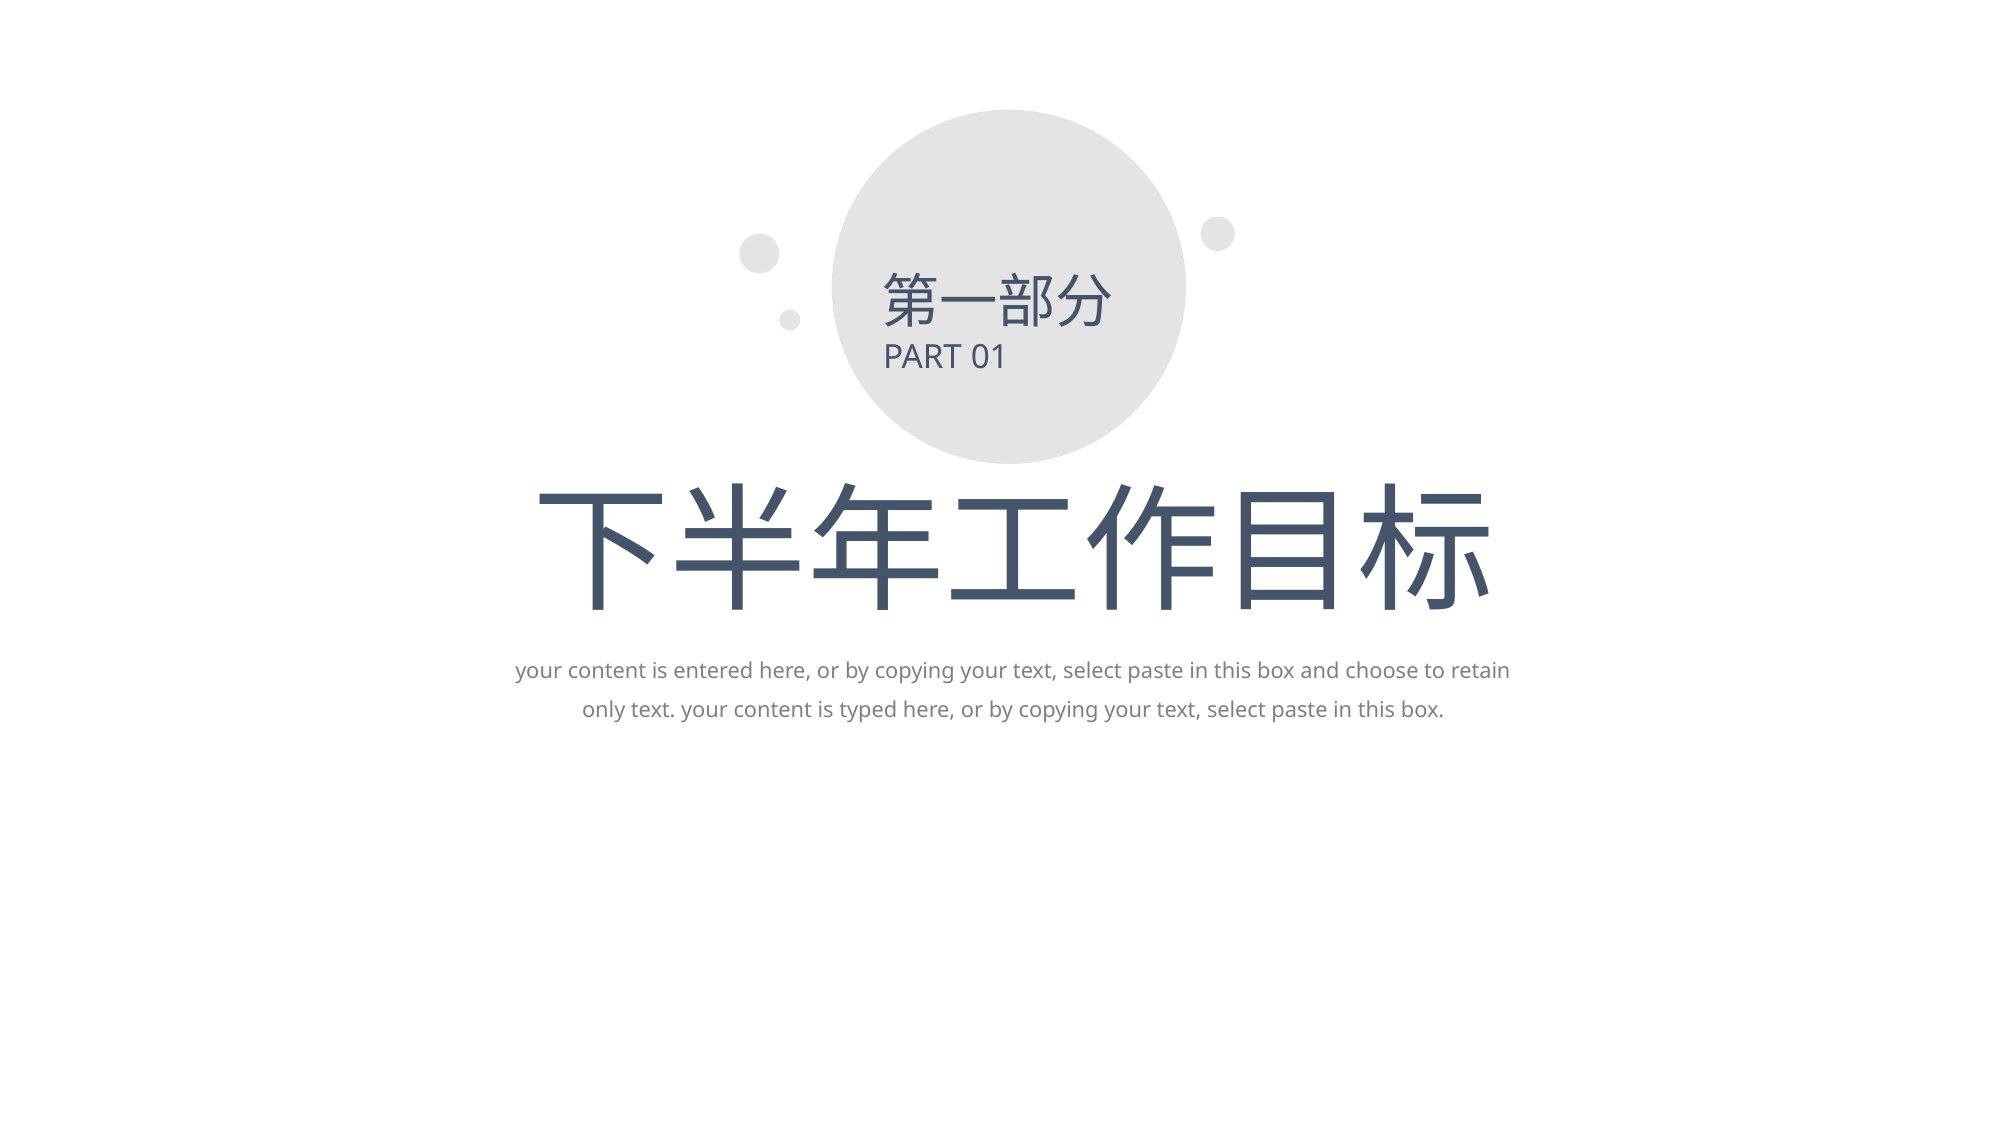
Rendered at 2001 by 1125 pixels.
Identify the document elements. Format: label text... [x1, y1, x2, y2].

text_box [1199, 215, 1236, 253]
text_box your content is entered here, or by copying your text, select paste in this box and choose to retain only text. your content is typed here, or by copying your text, select paste in this box. [483, 636, 1545, 730]
text_box [738, 232, 781, 275]
text_box 第一部分 [866, 256, 1162, 342]
text_box [830, 108, 1188, 454]
text_box 下半年工作目标 [517, 454, 1510, 635]
text_box PART 01 [868, 327, 1160, 383]
text_box [778, 308, 802, 332]
